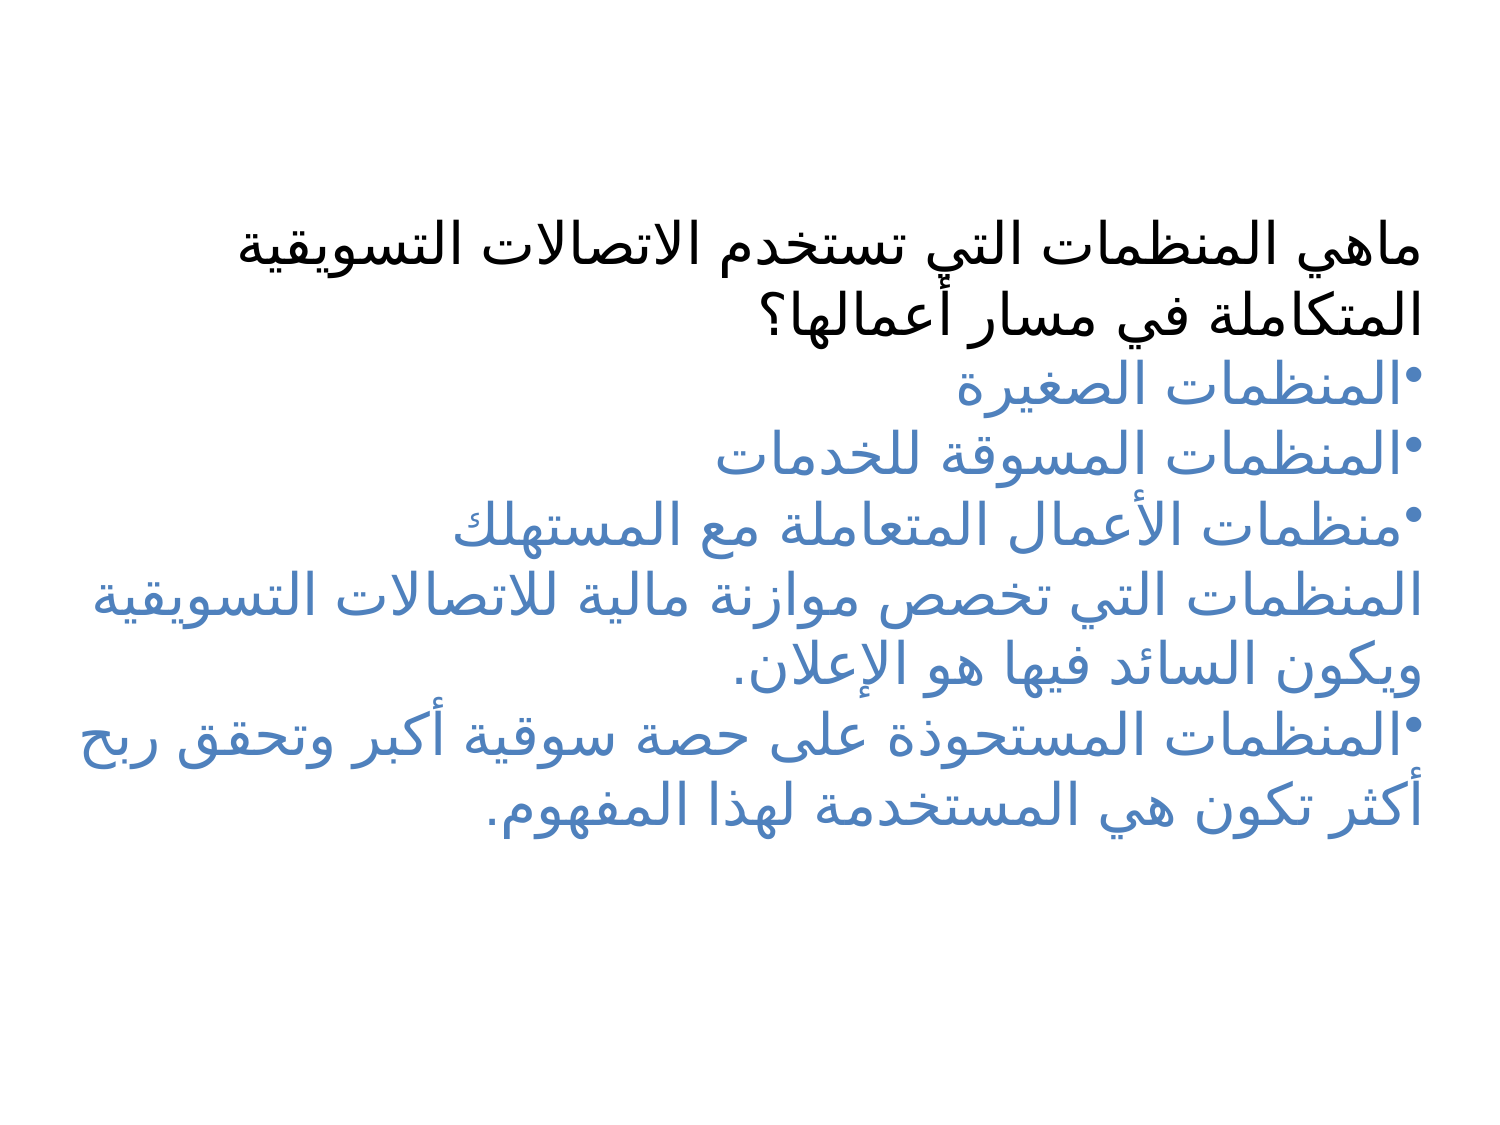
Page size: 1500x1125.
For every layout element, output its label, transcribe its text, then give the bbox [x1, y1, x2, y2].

text_box ماهي المنظمات التي تستخدم الاتصالات التسويقية المتكاملة في مسار أعمالها؟ المنظمات الصغيرة المنظمات المسوقة للخدمات منظمات الأعمال المتعاملة مع المستهلك المنظمات التي تخصص موازنة مالية للاتصالات التسويقية ويكون السائد فيها هو الإعلان. المنظمات المستحوذة على حصة سوقية أكبر وتحقق ربح أكثر تكون هي المستخدمة لهذا المفهوم. [0, 129, 1500, 899]
